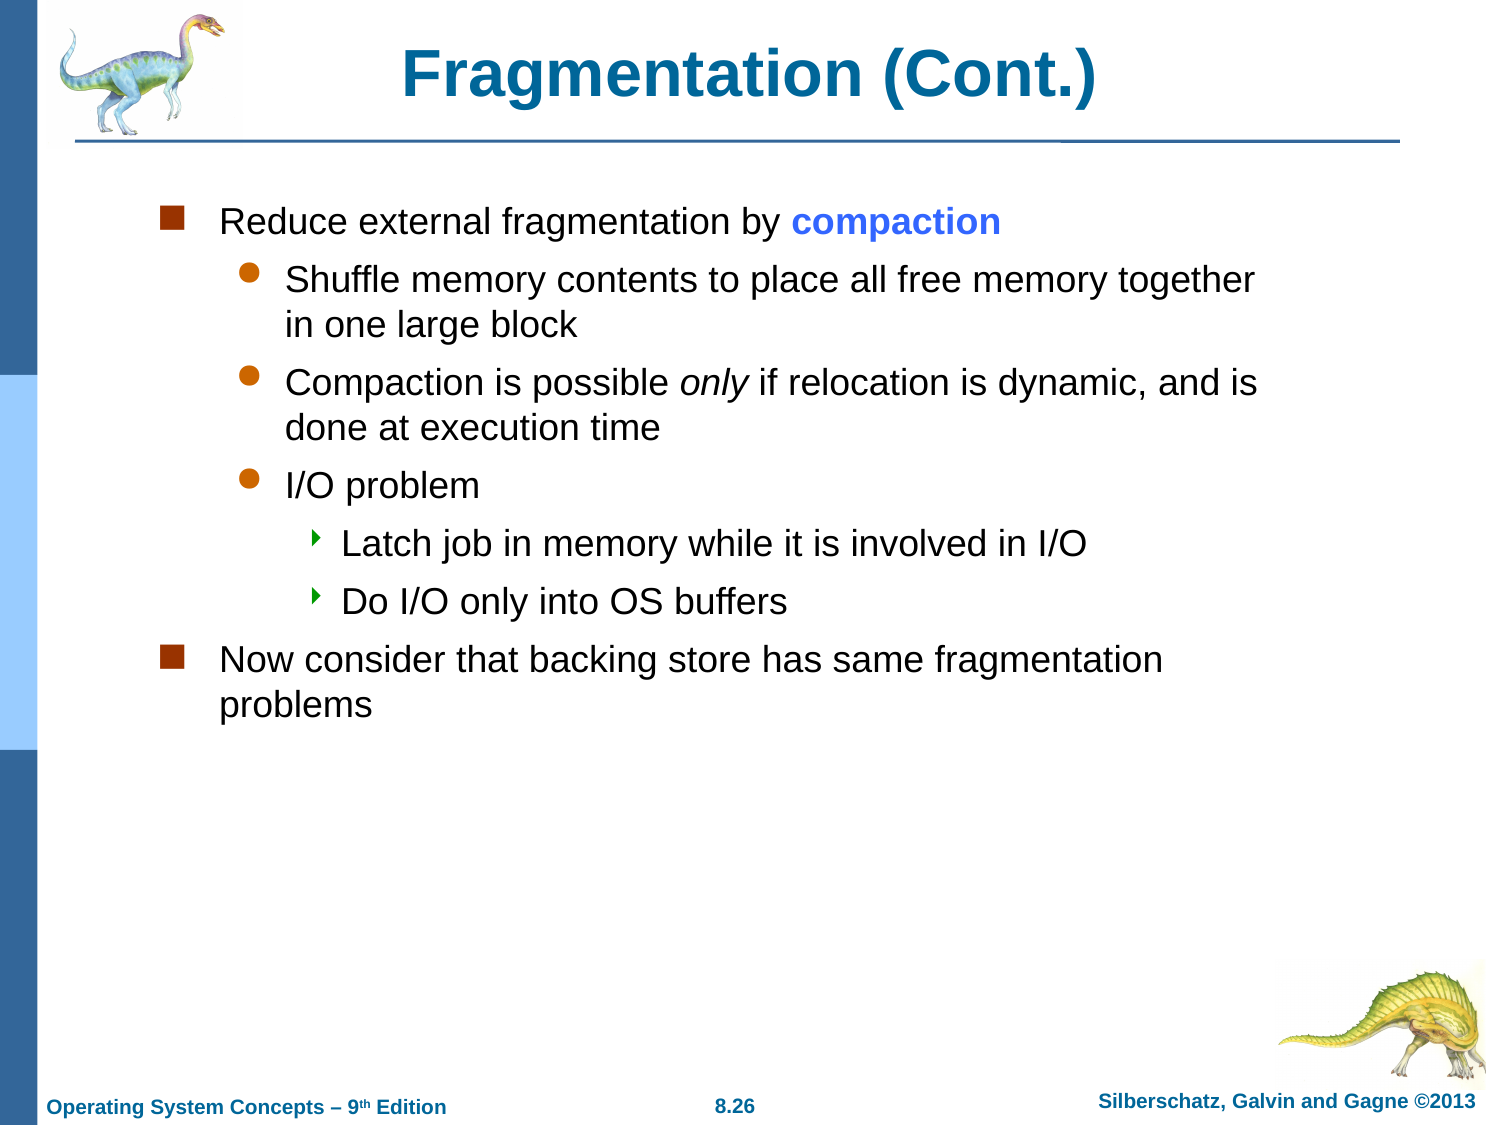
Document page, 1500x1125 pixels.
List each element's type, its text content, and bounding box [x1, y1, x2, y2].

list Reduce external fragmentation by compaction Shuffle memory contents to place all free memory together in one large block Compaction is possible only if relocation is dynamic, and is done at execution time I/O problem Latch job in memory while it is involved in I/O Do I/O only into OS buffers Now consider that backing store has same fragmentation problems [147, 189, 1290, 933]
title Fragmentation (Cont.) [74, 22, 1426, 118]
picture [46, 0, 243, 149]
picture [1275, 959, 1486, 1090]
